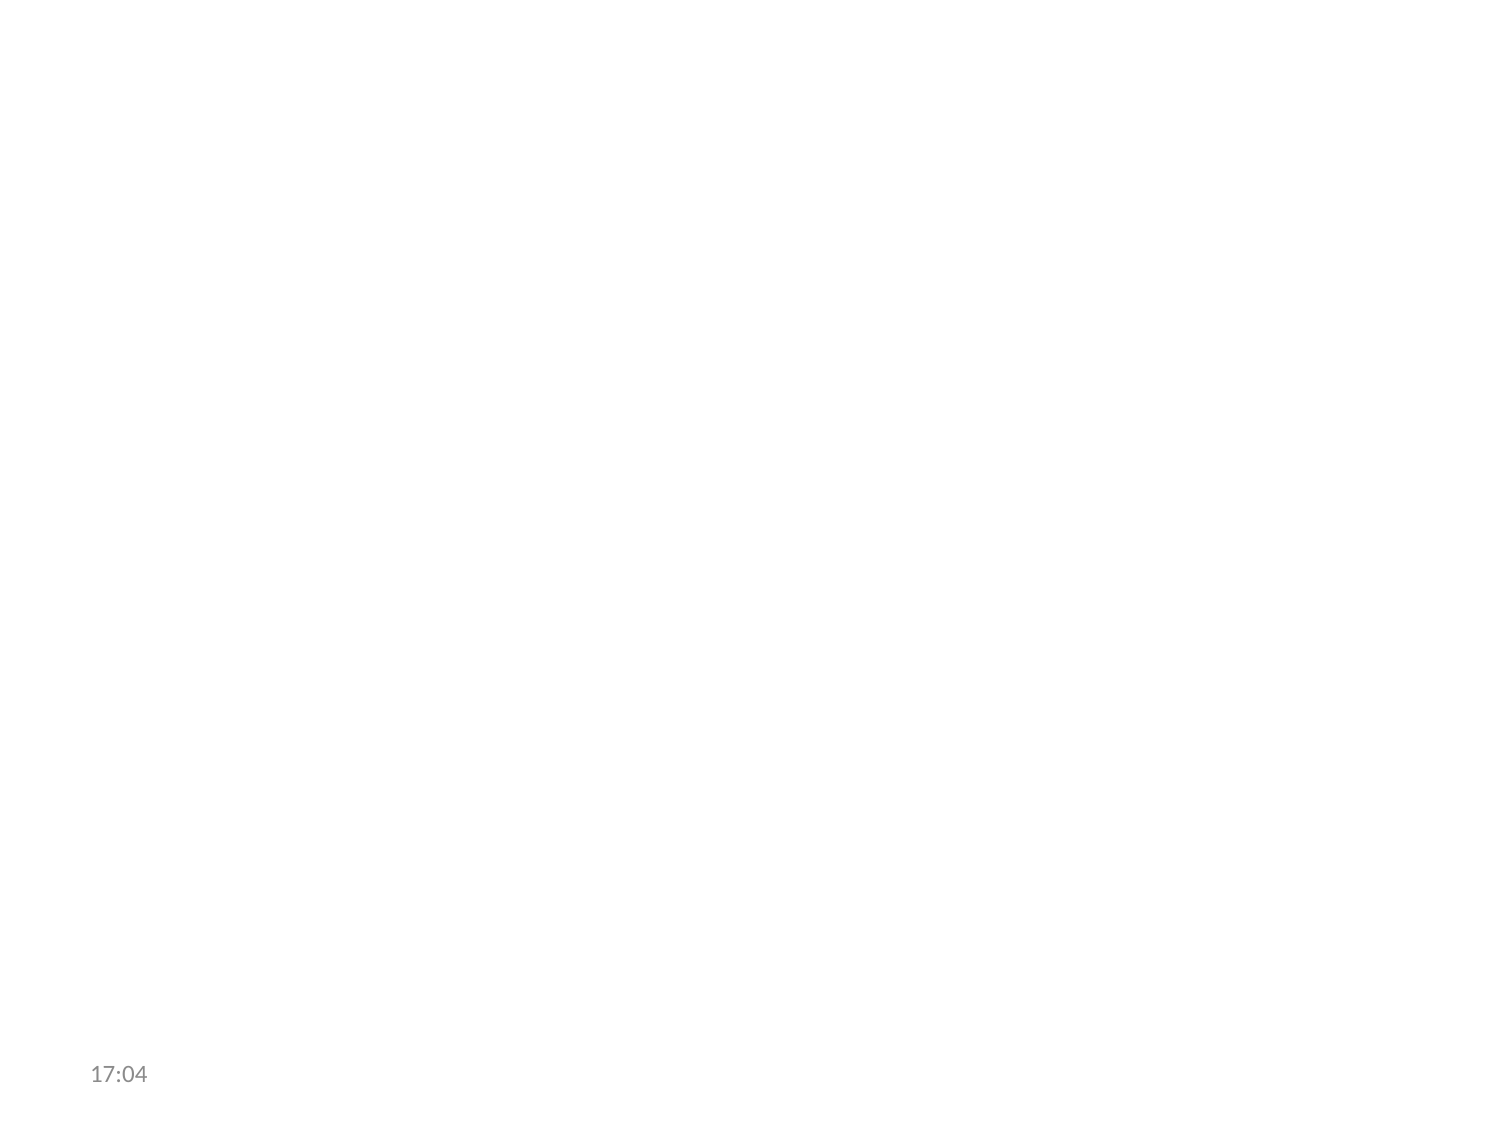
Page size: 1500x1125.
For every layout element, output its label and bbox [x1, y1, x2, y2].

slide_number [75, 1042, 425, 1103]
